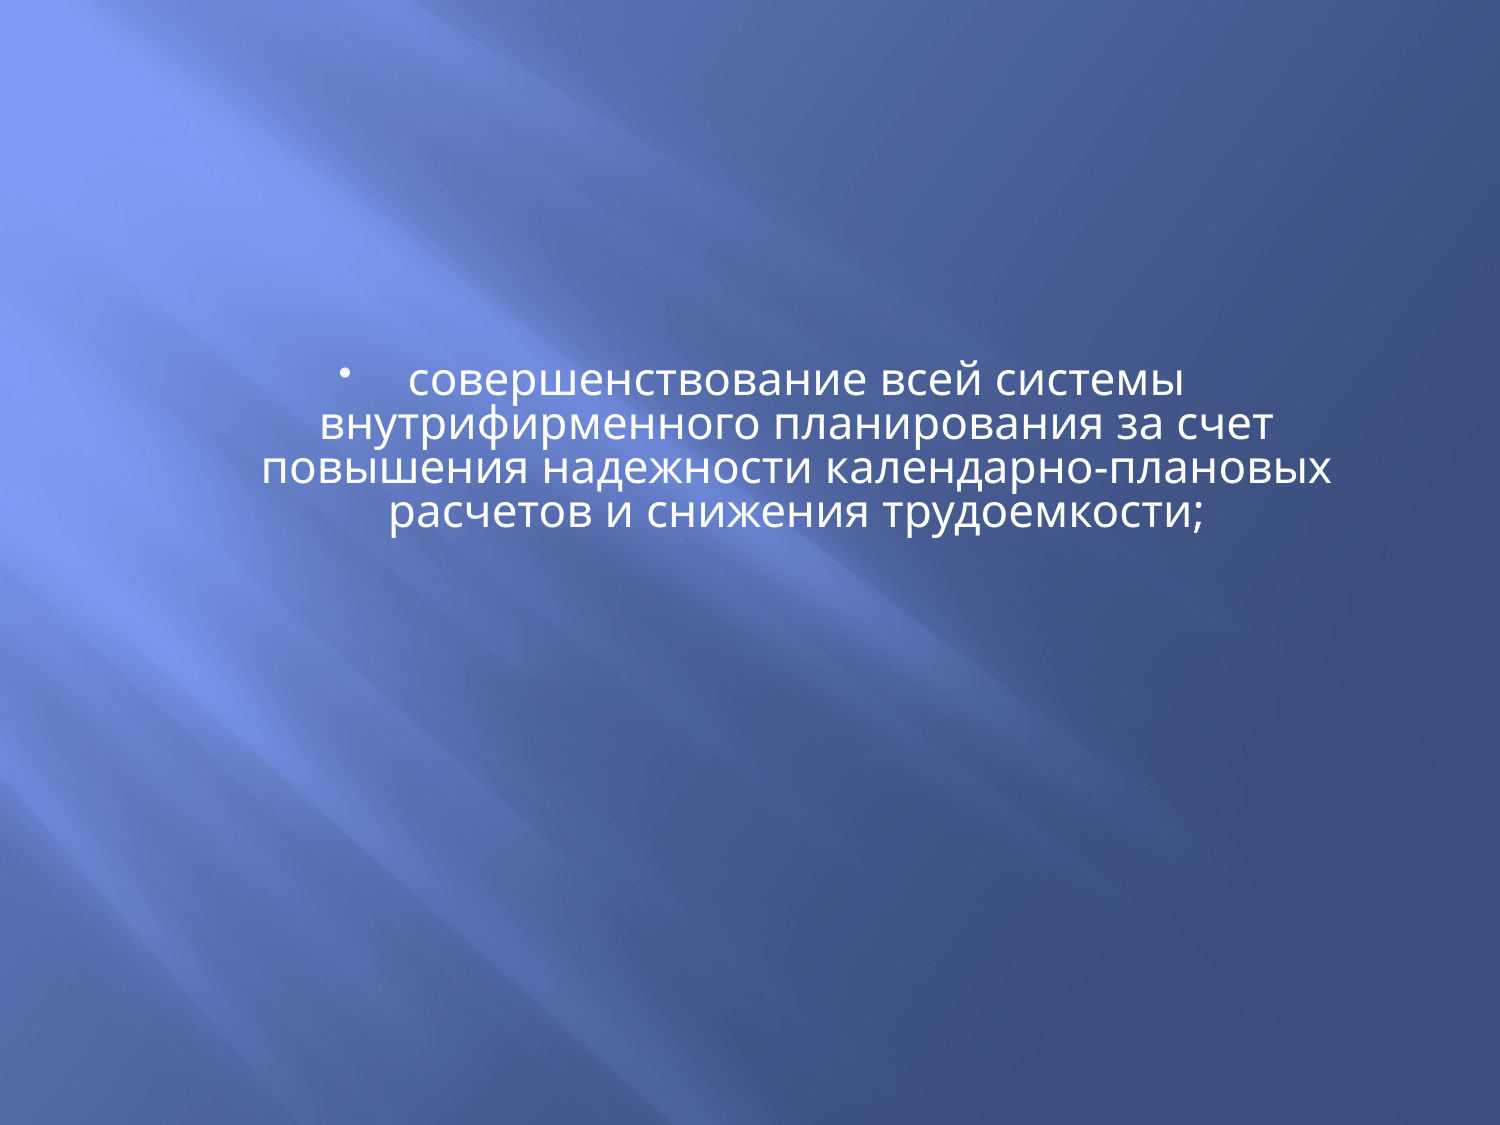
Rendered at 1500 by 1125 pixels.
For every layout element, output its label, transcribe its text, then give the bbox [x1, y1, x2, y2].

list совершенствование всей системы внутрифирменного планирования за счет повышения надежности календарно-плановых расчетов и снижения трудоемкости; [76, 352, 1428, 1125]
